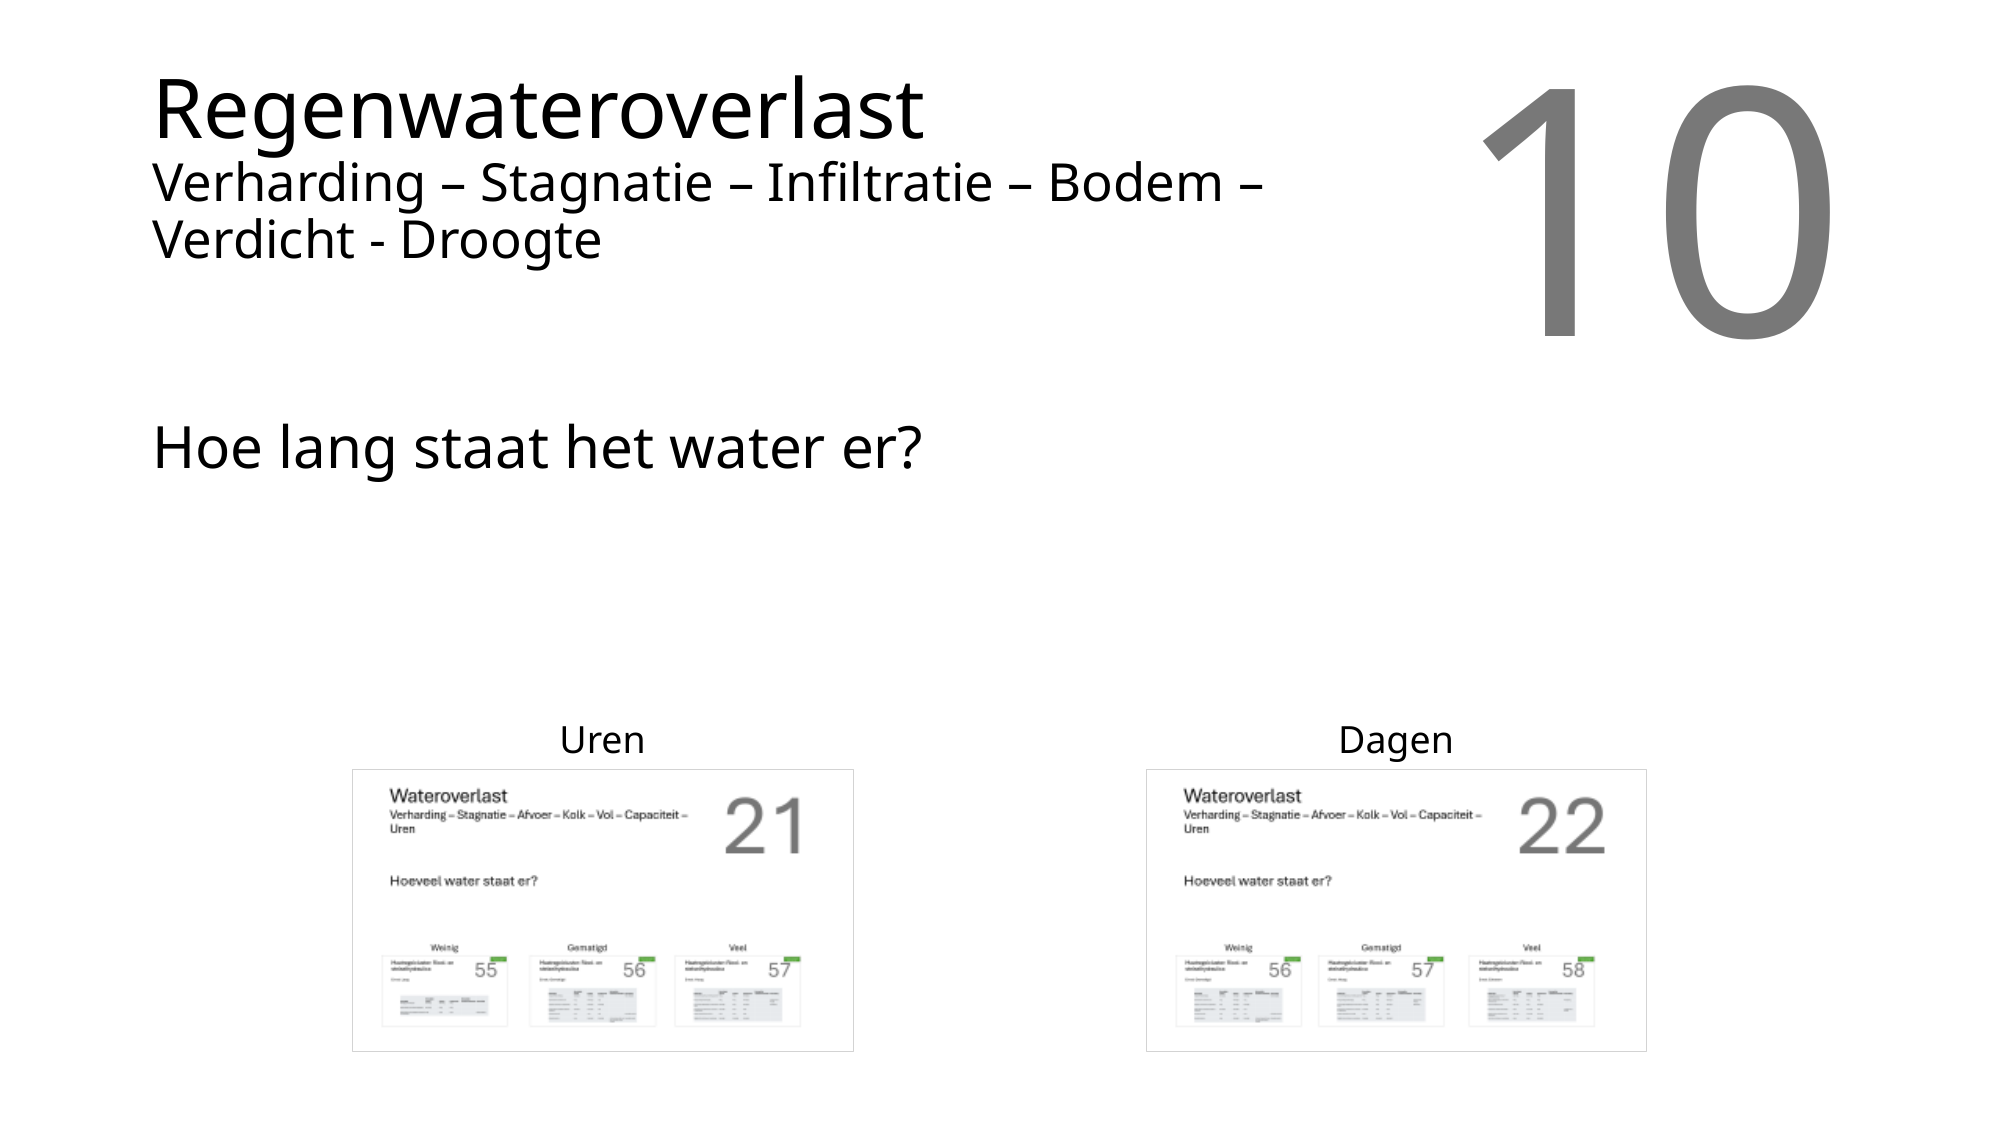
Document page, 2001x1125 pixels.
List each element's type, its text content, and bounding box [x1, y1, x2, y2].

picture [353, 770, 853, 1051]
list Hoe lang staat het water er? [137, 410, 1863, 552]
title Regenwateroverlast Verharding – Stagnatie – Infiltratie – Bodem – Verdicht - Droogte [137, 59, 1360, 278]
text_box Dagen [1167, 709, 1625, 769]
slide_number 10 [1396, 59, 1863, 393]
text_box Uren [385, 709, 820, 769]
picture [1147, 770, 1646, 1051]
